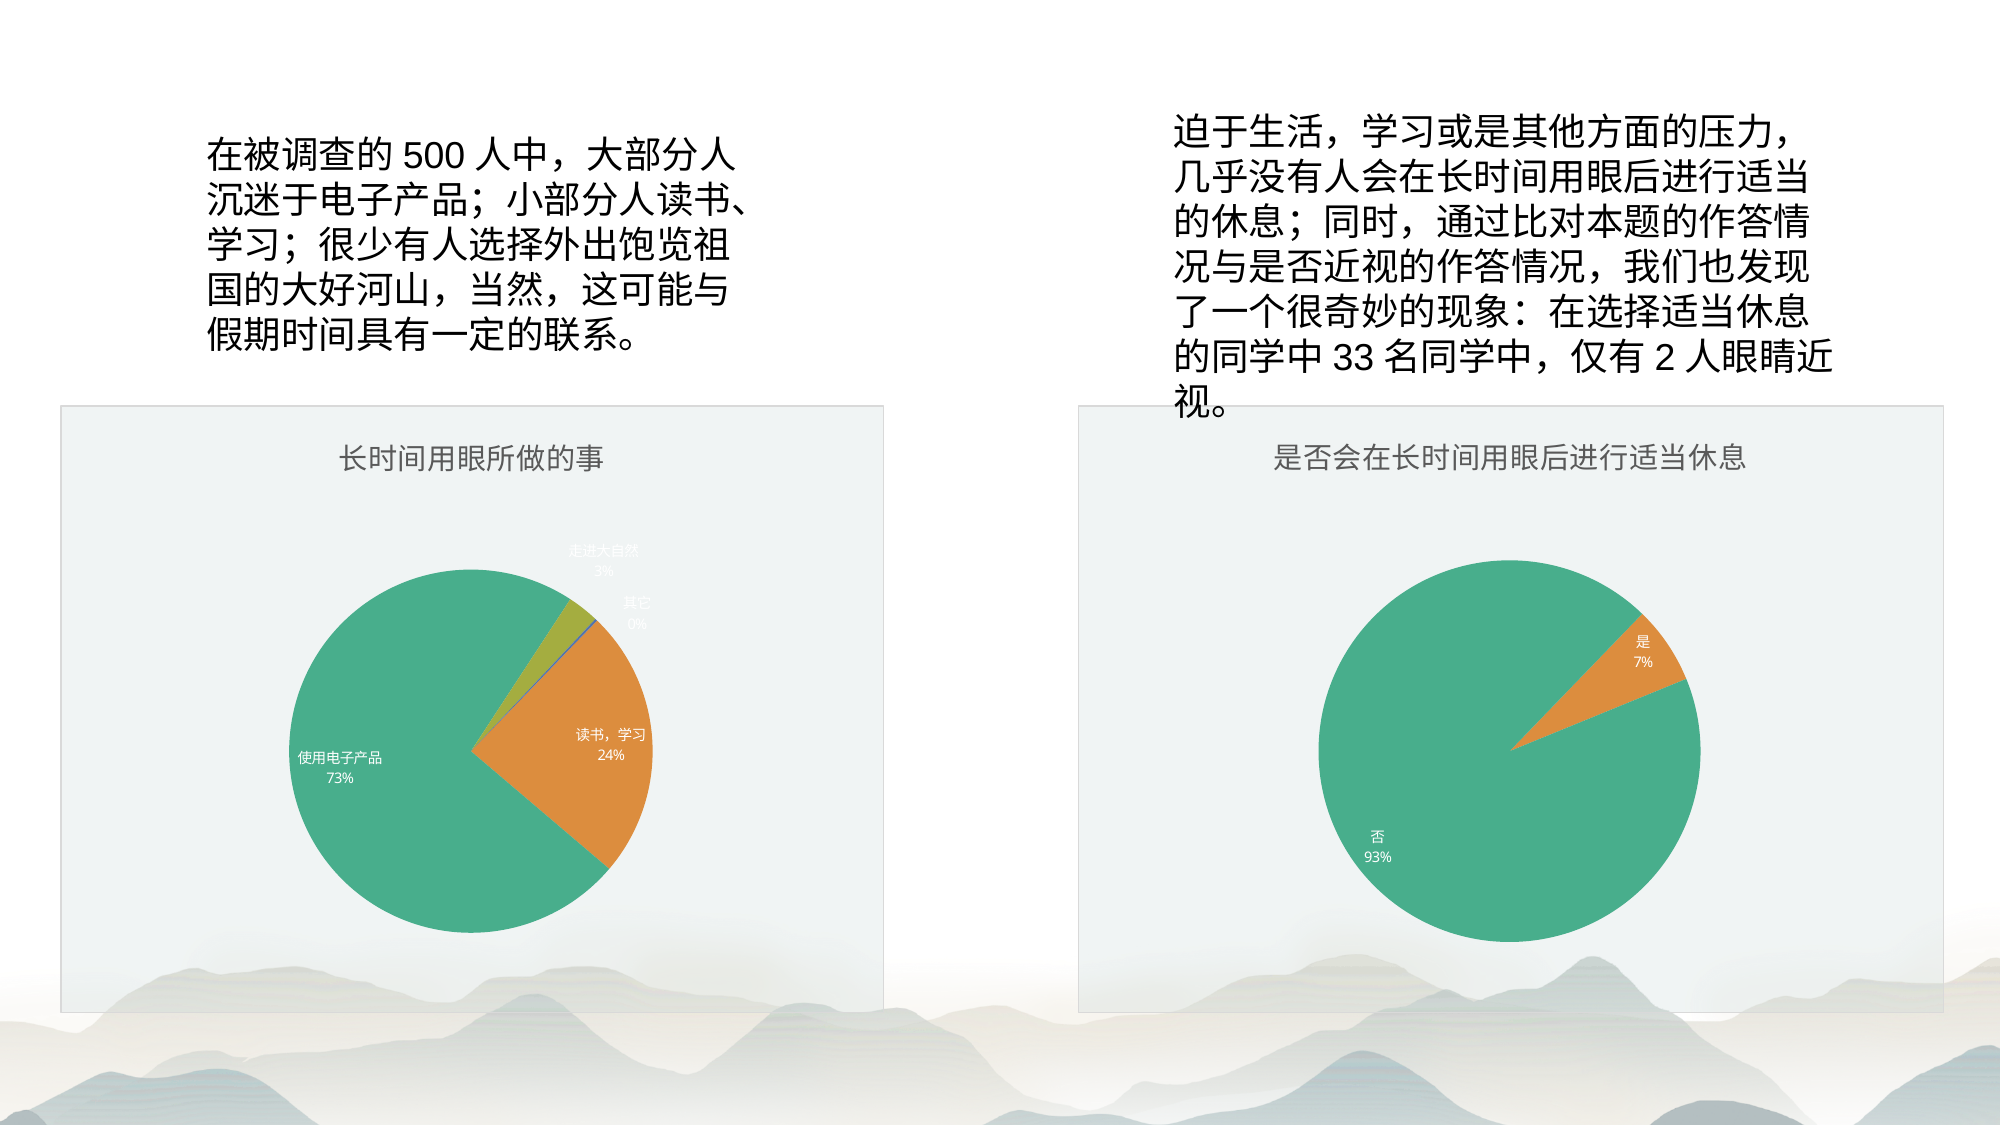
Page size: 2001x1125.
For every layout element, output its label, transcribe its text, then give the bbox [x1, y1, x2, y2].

chart [59, 405, 885, 1014]
chart [1077, 405, 1945, 1014]
text_box 在被调查的500人中，大部分人沉迷于电子产品；小部分人读书、学习；很少有人选择外出饱览祖国的大好河山，当然，这可能与假期时间具有一定的联系。 [191, 123, 753, 364]
picture [0, 420, 2000, 1125]
text_box 迫于生活，学习或是其他方面的压力，几乎没有人会在长时间用眼后进行适当的休息；同时，通过比对本题的作答情况与是否近视的作答情况，我们也发现了一个很奇妙的现象：在选择适当休息的同学中33名同学中，仅有2人眼睛近视。 [1158, 100, 1863, 405]
